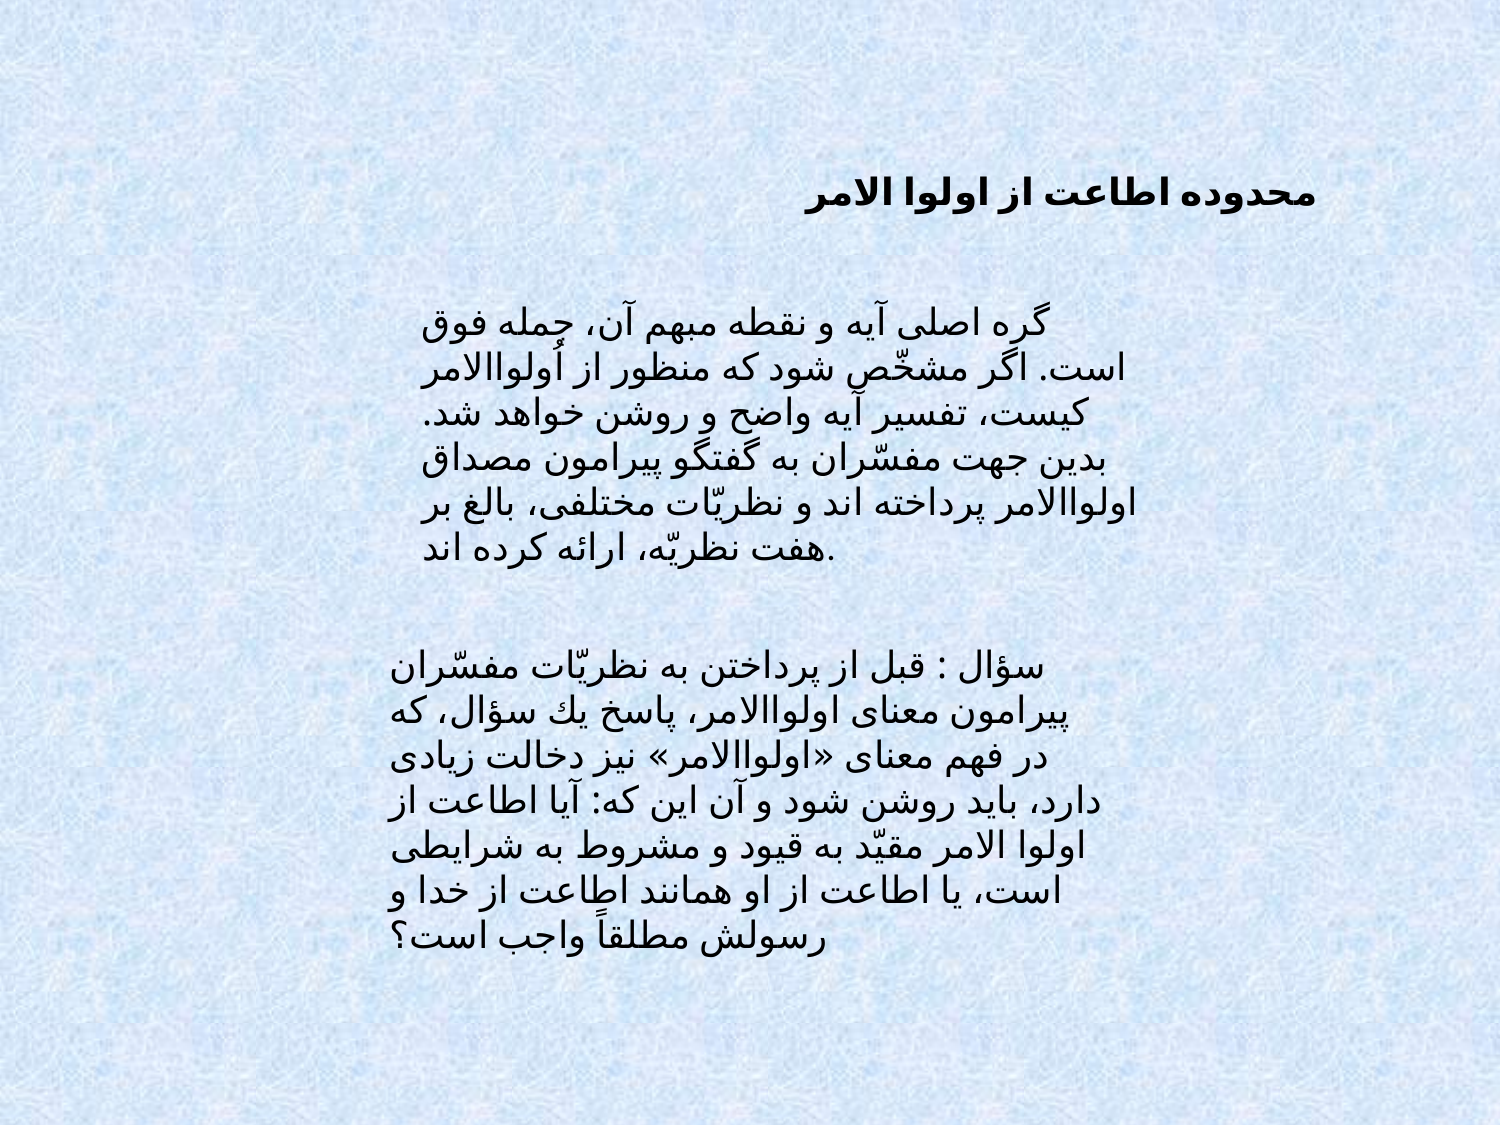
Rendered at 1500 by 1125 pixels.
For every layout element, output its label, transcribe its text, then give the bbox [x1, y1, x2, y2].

text_box سؤال : قبل از پرداختن به نظريّات مفسّران پيرامون معناى اولواالامر، پاسخ يك سؤال، كه در فهم معناى «اولواالامر» نيز دخالت زيادى دارد، بايد روشن شود و آن اين كه: آيا اطاعت از اولوا الامر مقيّد به قيود و مشروط به شرايطى است، يا اطاعت از او همانند اطاعت از خدا و رسولش مطلقاً واجب است؟ [374, 633, 1125, 964]
picture [0, 0, 1500, 1125]
text_box گره اصلى آيه و نقطه مبهم آن، جمله فوق است. اگر مشخّص شود كه منظور از اُولواالامر كيست، تفسير آيه واضح و روشن خواهد شد. بدين جهت مفسّران به گفتگو پيرامون مصداق اولواالامر پرداخته اند و نظريّات مختلفى، بالغ بر هفت نظريّه، ارائه كرده اند. [407, 290, 1158, 576]
text_box محدوده اطاعت از اولوا الامر [792, 160, 1333, 221]
